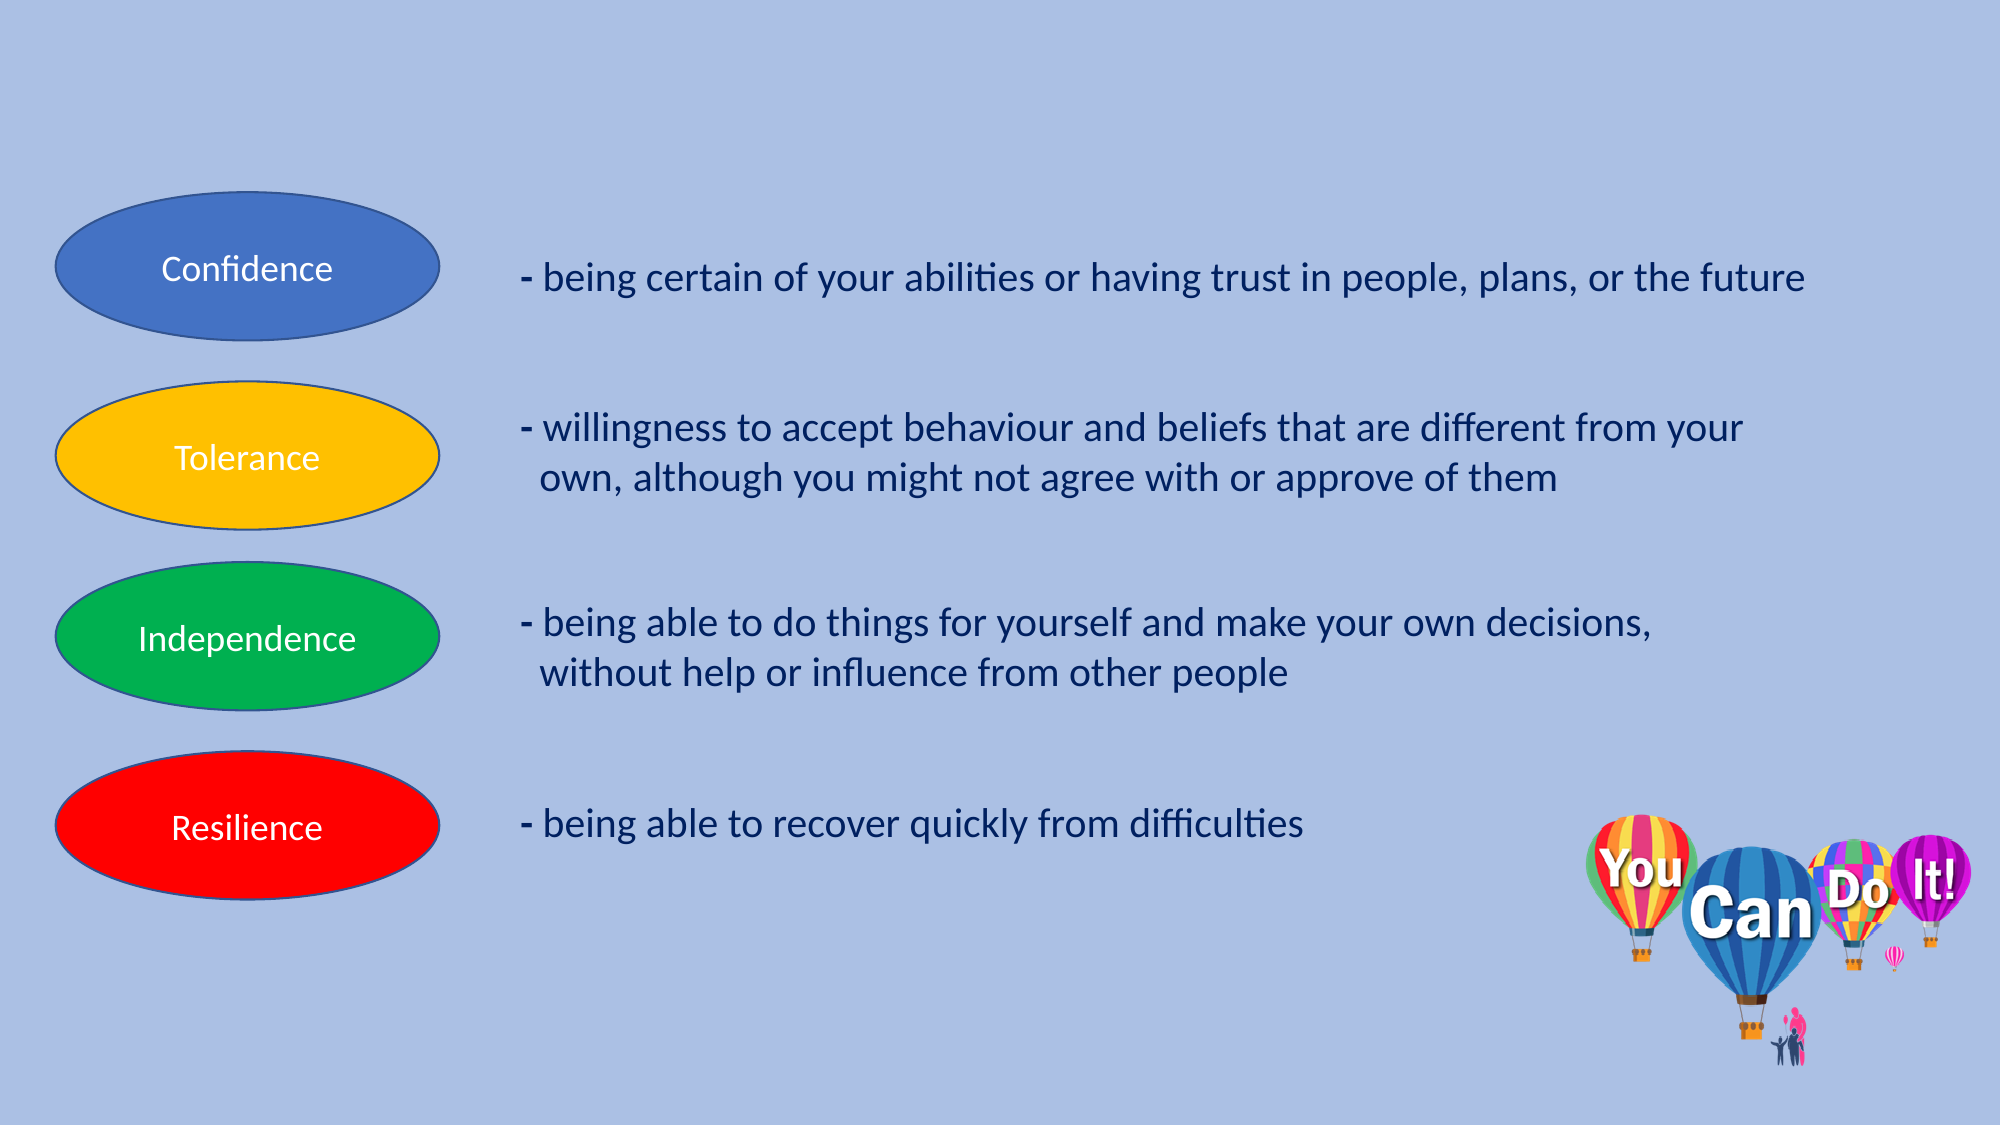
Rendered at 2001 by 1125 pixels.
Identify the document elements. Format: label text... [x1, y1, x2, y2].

text_box Confidence [54, 191, 441, 342]
text_box Tolerance [54, 380, 441, 531]
text_box Resilience [54, 750, 441, 901]
text_box Independence [54, 560, 441, 712]
text_box - being certain of your abilities or having trust in people, plans, or the future - willingness to accept behaviour and beliefs that are different from your own, although you might not agree with or approve of them - being able to do things for yourself and make your own decisions, without help or influence from other people - being able to recover quickly from difficulties [55, 242, 1945, 853]
picture [1568, 809, 1987, 1100]
